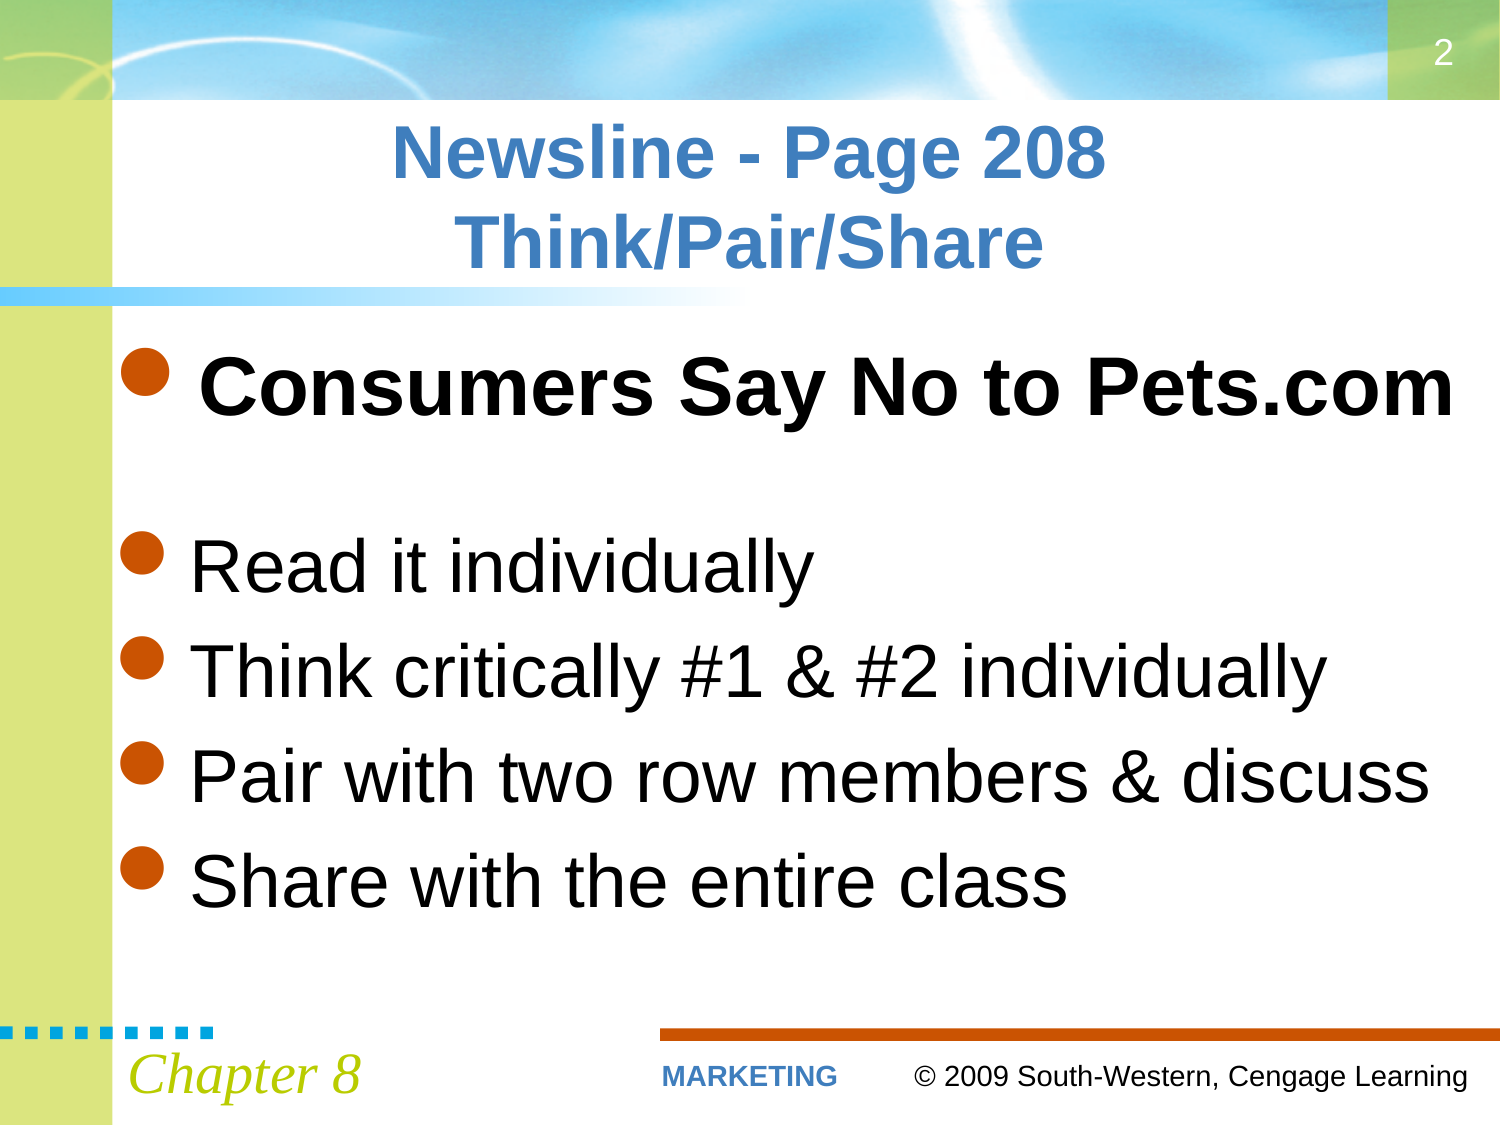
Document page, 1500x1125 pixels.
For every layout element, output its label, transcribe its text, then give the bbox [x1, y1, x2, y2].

slide_number 2 [1387, 0, 1500, 101]
footer Chapter 8 [112, 1012, 638, 1113]
title Newsline - Page 208 Think/Pair/Share [112, 99, 1388, 288]
list Consumers Say No to Pets.com Read it individually Think critically #1 & #2 individually Pair with two row members & discuss Share with the entire class [99, 324, 1488, 1001]
